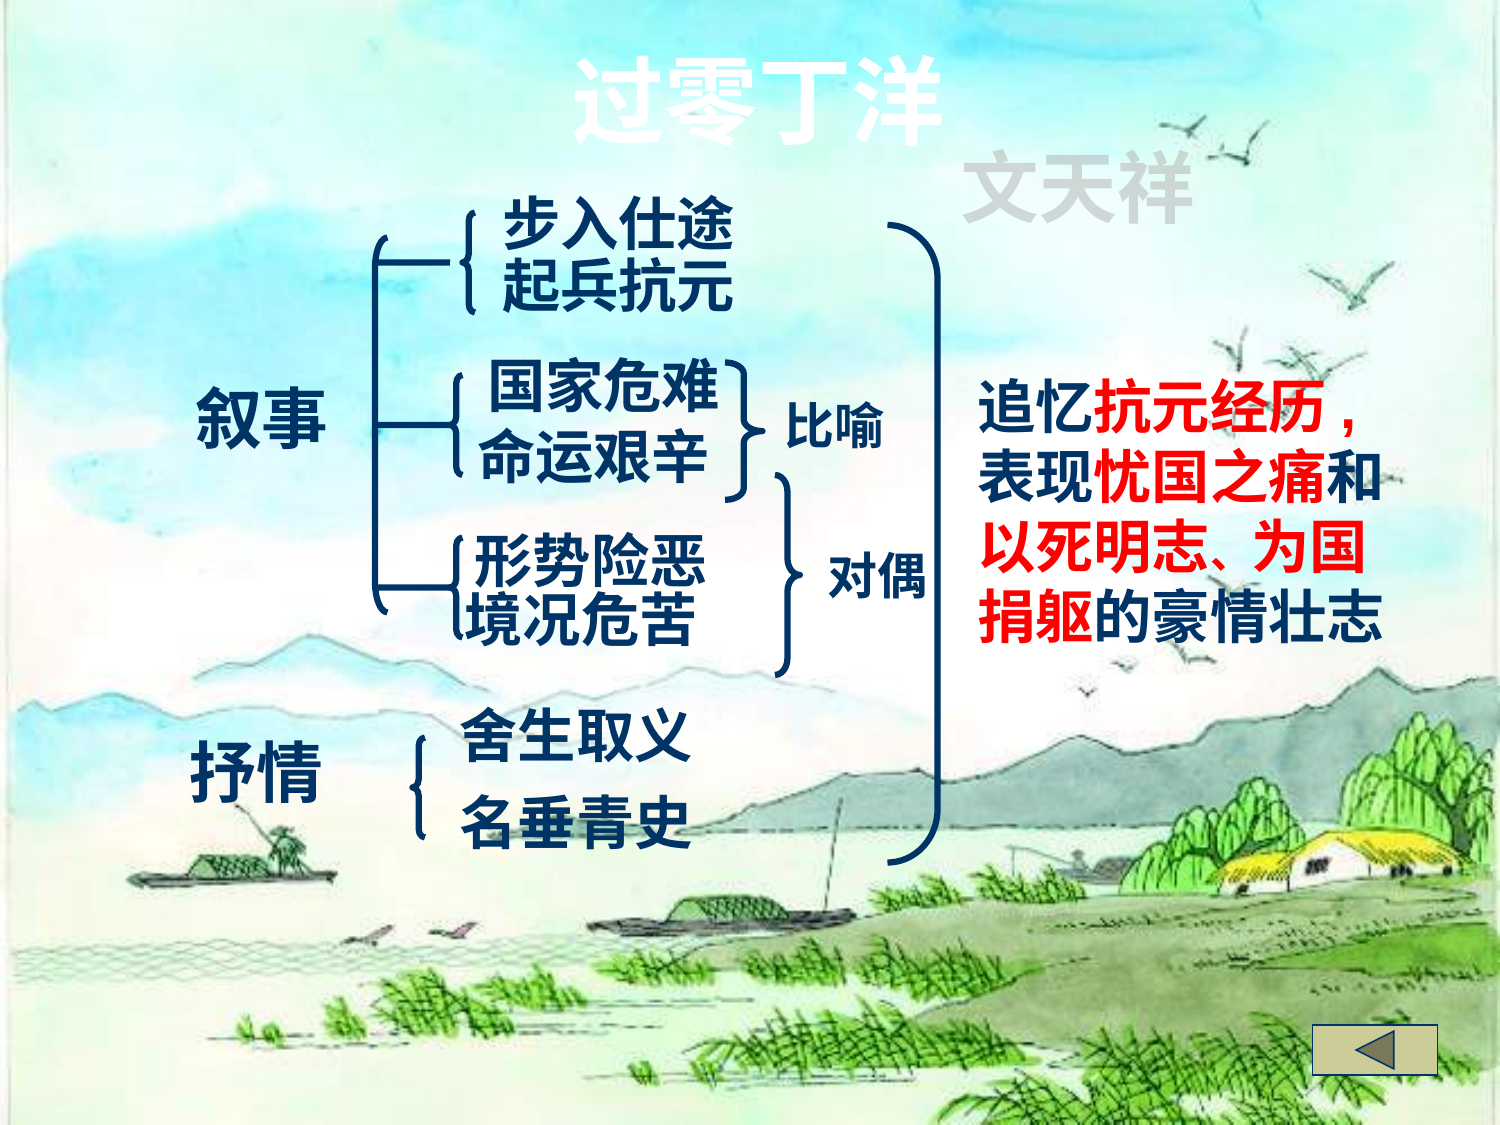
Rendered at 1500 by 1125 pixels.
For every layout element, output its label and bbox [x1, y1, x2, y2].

picture [0, 0, 1500, 1125]
text_box [374, 212, 475, 638]
